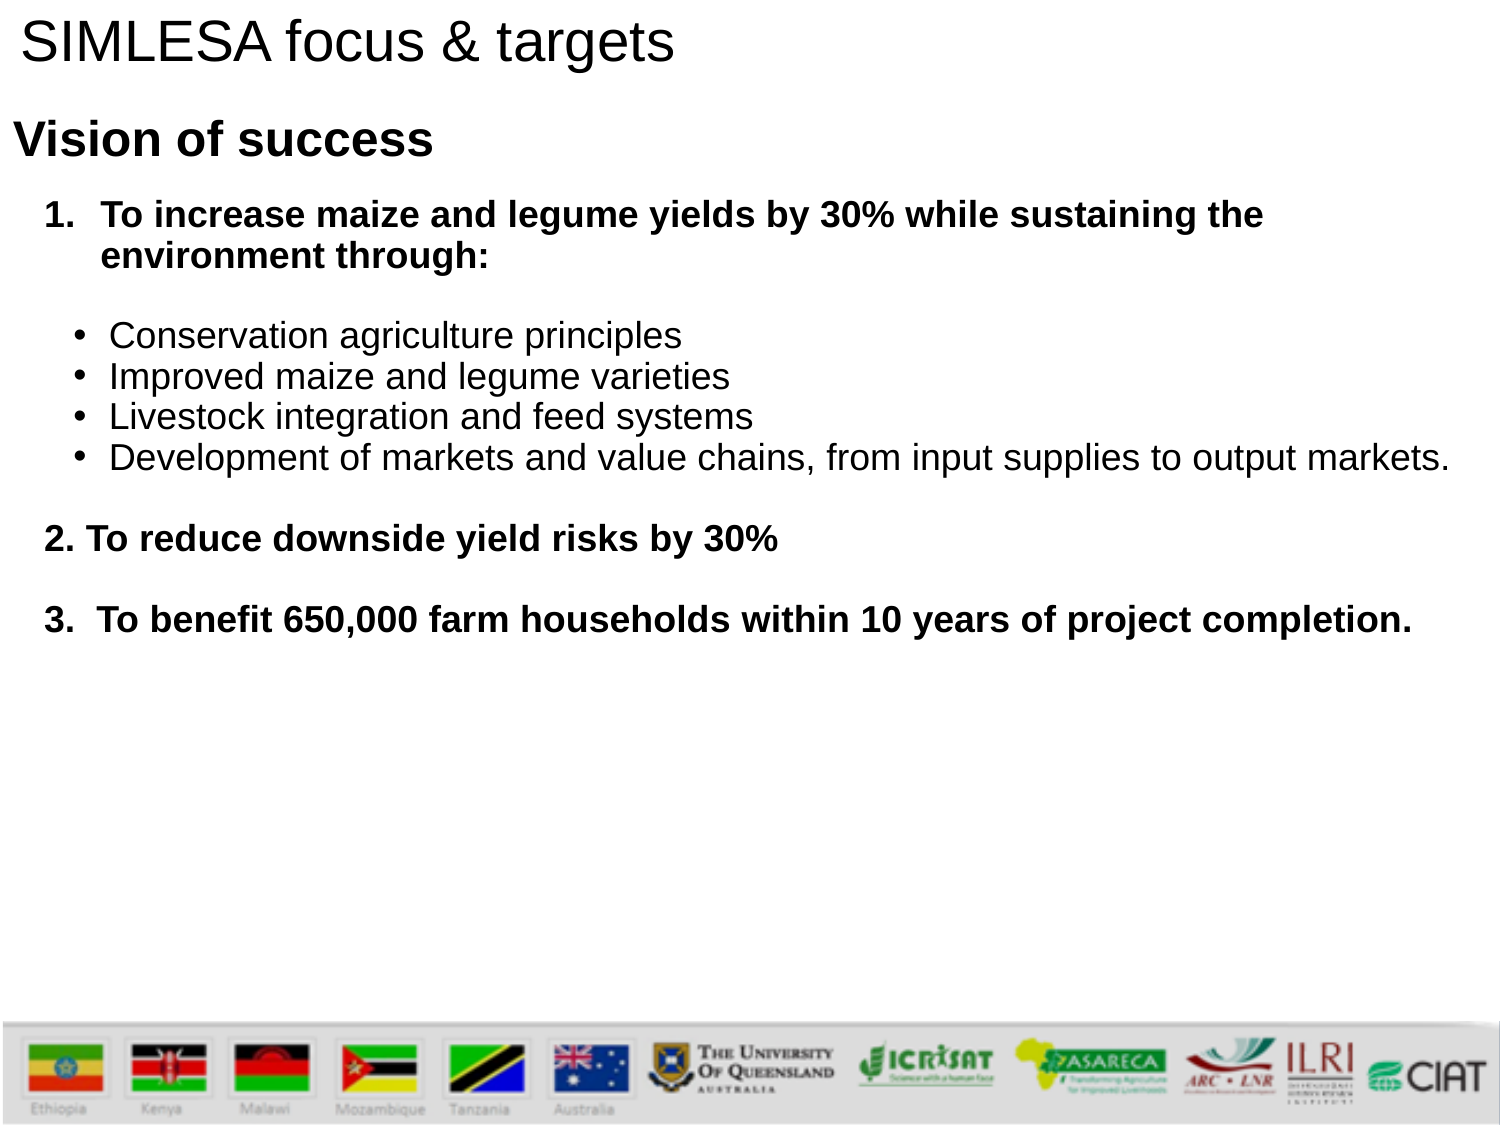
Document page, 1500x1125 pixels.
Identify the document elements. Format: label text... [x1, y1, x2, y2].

text_box To increase maize and legume yields by 30% while sustaining the environment through: Conservation agriculture principles Improved maize and legume varieties Livestock integration and feed systems Development of markets and value chains, from input supplies to output markets. 2. To reduce downside yield risks by 30% 3. To benefit 650,000 farm households within 10 years of project completion. [29, 187, 1467, 648]
text_box Vision of success [0, 99, 572, 174]
text_box SIMLESA focus & targets [5, 0, 1487, 81]
picture [2, 1021, 1500, 1125]
